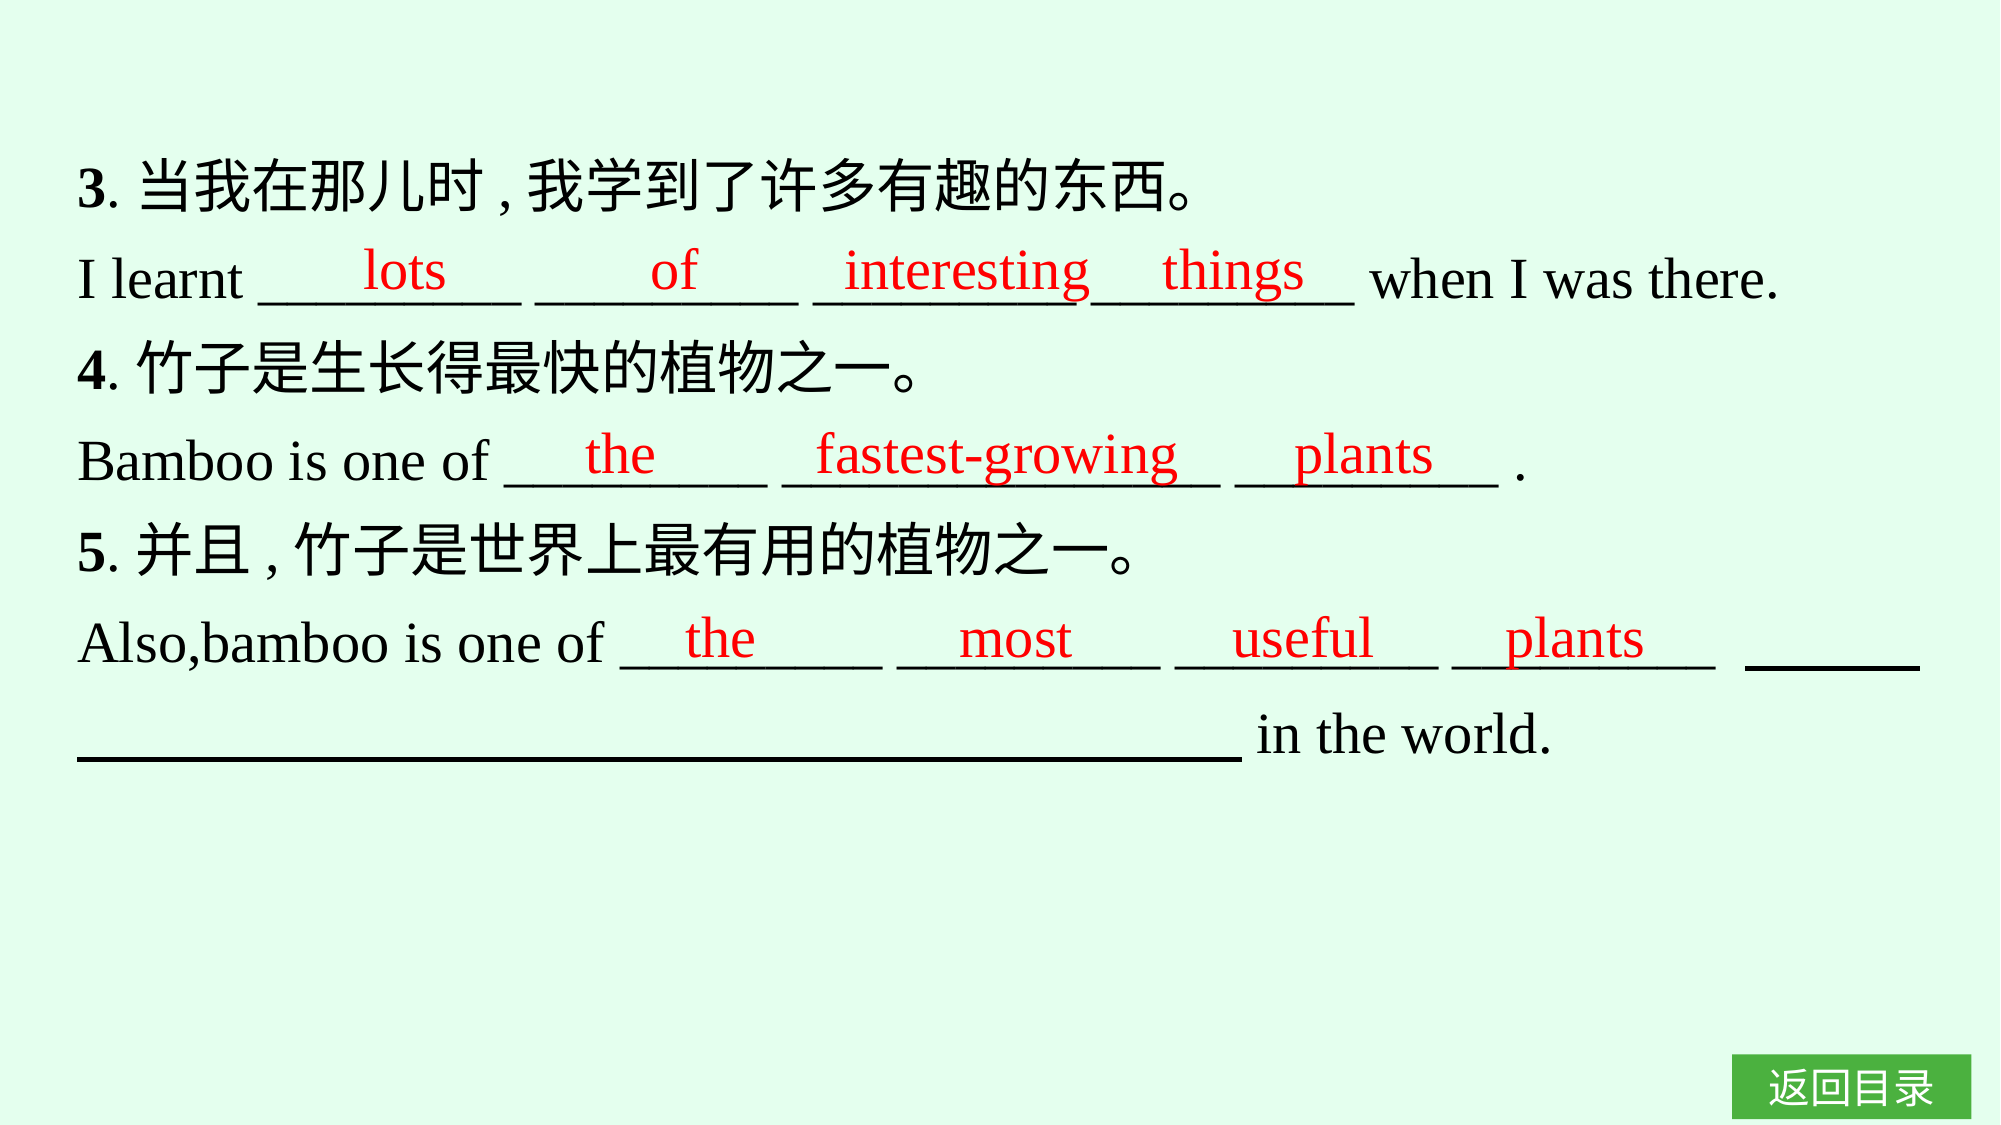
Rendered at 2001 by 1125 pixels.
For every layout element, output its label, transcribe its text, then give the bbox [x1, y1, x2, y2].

text_box the most useful plants [670, 577, 1661, 677]
text_box the fastest-growing plants [570, 393, 1450, 493]
text_box lots of interesting things [348, 209, 1322, 309]
text_box 3.当我在那儿时,我学到了许多有趣的东西。 I learnt _________ _________ _________ _________ when I was there. 4.竹子是生长得最快的植物之一。 Bamboo is one of _________ _______________ _________ . 5.并且,竹子是世界上最有用的植物之一。 Also,bamboo is one of _________ _________ _________ _________ in the world. [62, 120, 1938, 773]
